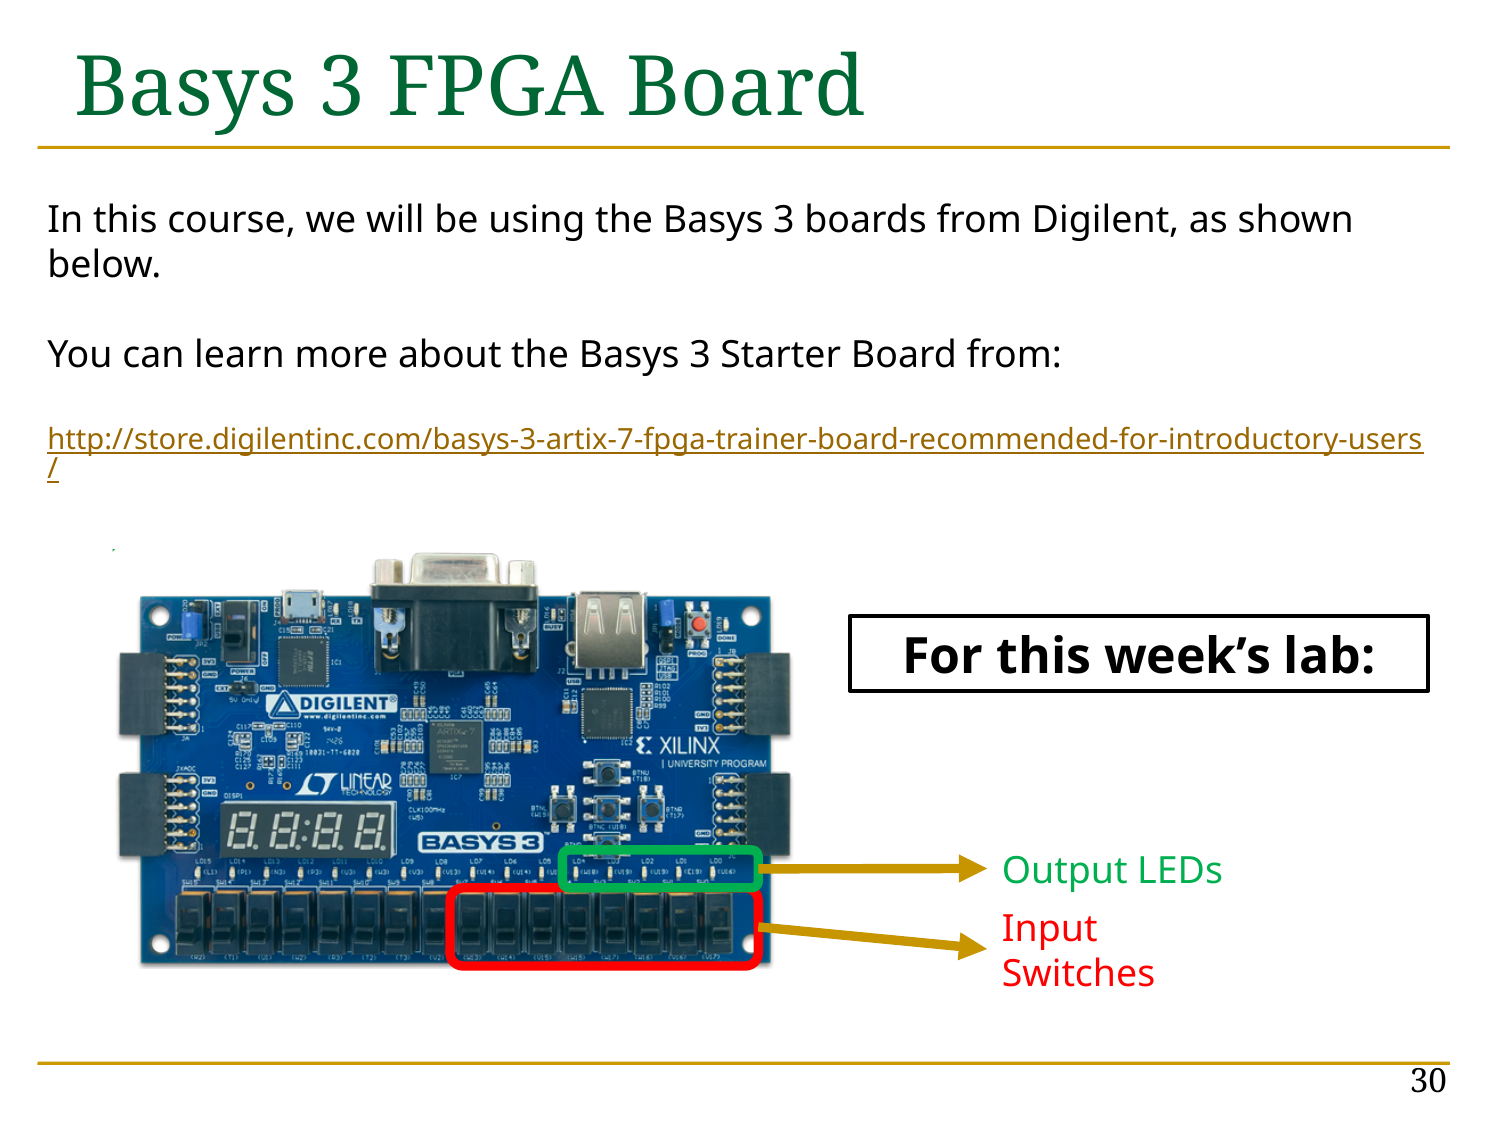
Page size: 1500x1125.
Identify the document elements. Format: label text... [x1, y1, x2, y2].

picture [112, 549, 797, 969]
text_box For this week’s lab: [848, 614, 1430, 693]
title Basys 3 FPGA Board [37, 24, 1450, 200]
text_box Input Switches [987, 896, 1263, 1002]
text_box Output LEDs [987, 838, 1263, 896]
slide_number 30 [1111, 1036, 1462, 1112]
text_box In this course, we will be using the Basys 3 boards from Digilent, as shown below. You can learn more about the Basys 3 Starter Board from: http://store.digilentinc.com/basys-3-artix-7-fpga-trainer-board-recommended-for-introductory-users/ [32, 142, 1440, 503]
